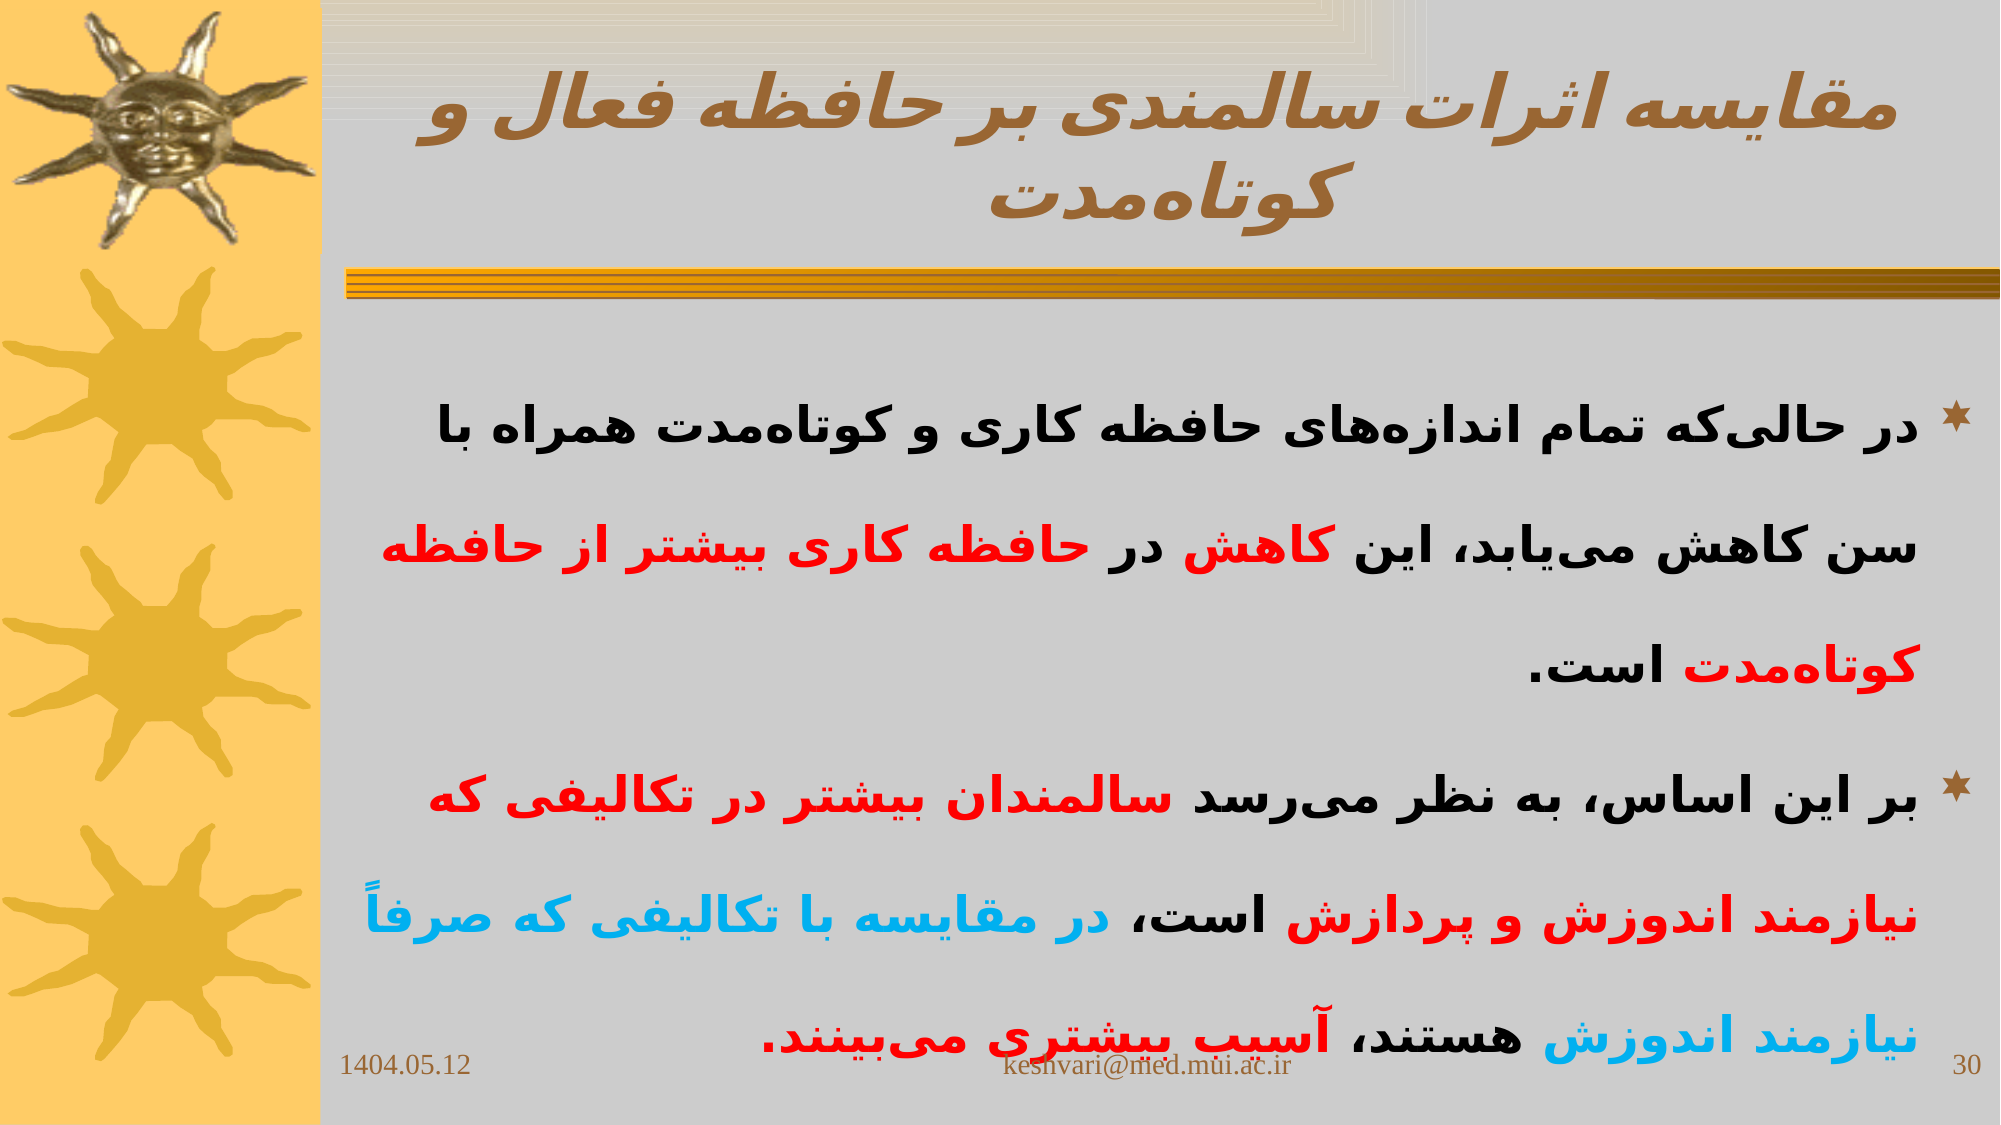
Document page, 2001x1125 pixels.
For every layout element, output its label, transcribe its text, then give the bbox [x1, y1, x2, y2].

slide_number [323, 1025, 714, 1100]
title مقایسه اثرات سالمندی بر حافظه فعال و کوتاه‌مدت [334, 50, 1989, 238]
footer keshvari@med.mui.ac.ir [830, 1025, 1464, 1100]
slide_number 30 [1580, 1025, 1998, 1100]
list در حالی‌که تمام اندازه‌های حافظه کاری و کوتاه‌مدت همراه با سن کاهش می‌یابد، این کاهش در حافظه کاری بیشتر از حافظه کوتاه‌مدت است. بر این اساس، به نظر می‌رسد سالمندان بیشتر در تکالیفی که نیازمند اندوزش و پردازش است، در مقایسه با تکالیفی که صرفاً نیازمند اندوزش هستند، آسیب بیشتری می‌بینند. [323, 324, 1992, 1000]
picture [2, 8, 322, 254]
